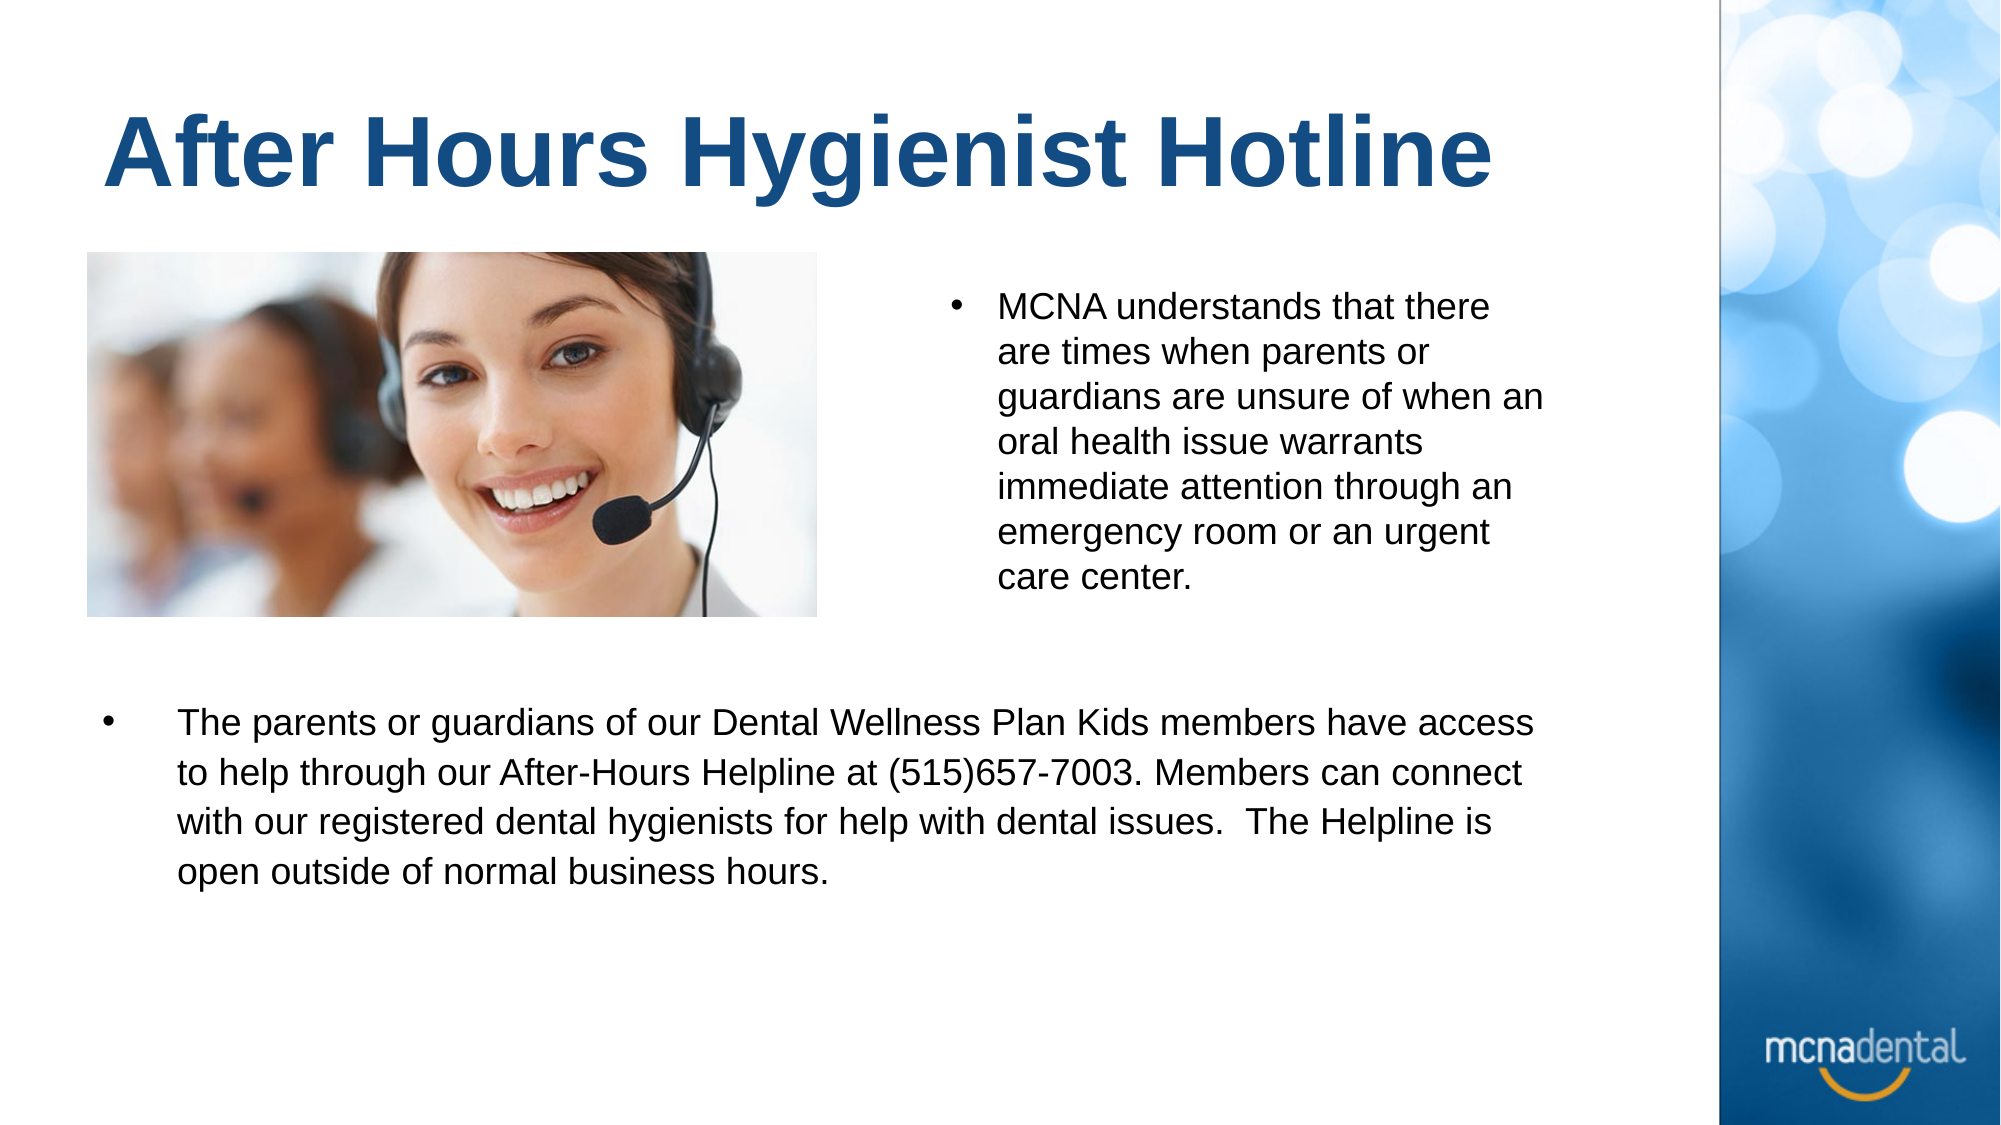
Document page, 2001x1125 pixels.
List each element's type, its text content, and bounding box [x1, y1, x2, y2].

title After Hours Hygienist Hotline [87, 71, 1637, 222]
picture [0, 0, 2001, 1125]
list The parents or guardians of our Dental Wellness Plan Kids members have access to help through our After-Hours Helpline at (515)657-7003. Members can connect with our registered dental hygienists for help with dental issues. The Helpline is open outside of normal business hours. [87, 686, 1589, 964]
text_box MCNA understands that there are times when parents or guardians are unsure of when an oral health issue warrants immediate attention through an emergency room or an urgent care center. [935, 274, 1569, 605]
